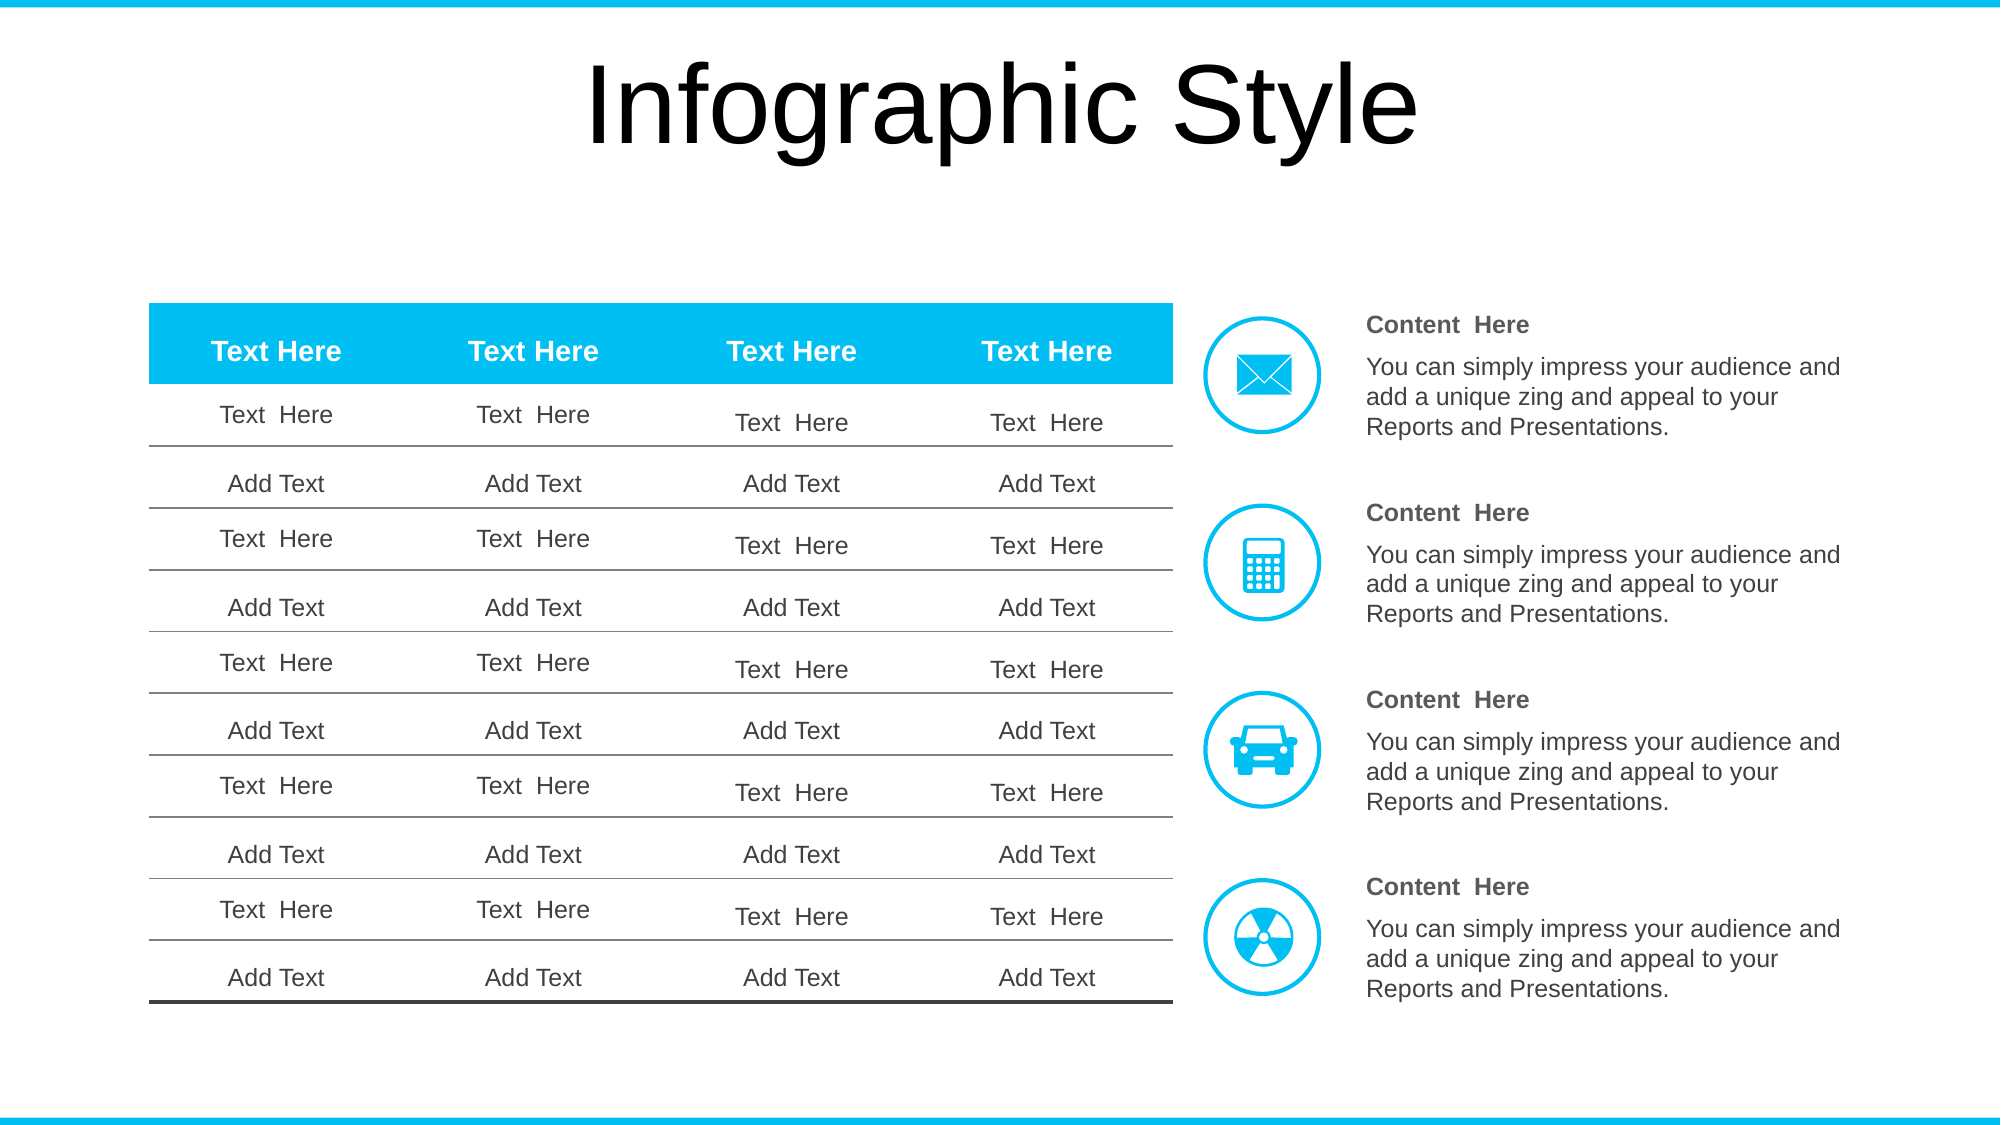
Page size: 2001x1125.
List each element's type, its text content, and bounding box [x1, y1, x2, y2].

table_cell Text Here [149, 879, 404, 939]
table_header Text Here [404, 303, 663, 384]
table_cell Add Text [149, 694, 404, 754]
table_cell Add Text [404, 447, 663, 507]
table_cell Add Text [404, 571, 663, 631]
text_box [1204, 317, 1321, 434]
table_cell Add Text [663, 694, 921, 754]
table_cell Text Here [404, 384, 663, 445]
table_cell Text Here [404, 632, 663, 692]
table_cell Text Here [149, 756, 404, 816]
table_cell Text Here [404, 756, 663, 816]
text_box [1351, 301, 1864, 450]
table_cell Add Text [149, 571, 404, 631]
table_cell Text Here [663, 509, 921, 569]
table_cell Add Text [921, 694, 1173, 754]
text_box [1351, 862, 1864, 1012]
text_box [1204, 879, 1321, 995]
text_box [1351, 488, 1864, 637]
table_cell Add Text [921, 571, 1173, 631]
text_box [1233, 906, 1295, 968]
table_cell Text Here [921, 384, 1173, 445]
table_cell Add Text [149, 447, 404, 507]
table_cell Add Text [149, 941, 404, 1000]
table_cell Text Here [921, 509, 1173, 569]
text_box [1241, 536, 1286, 595]
table_cell Text Here [921, 632, 1173, 692]
table_cell Add Text [921, 941, 1173, 1000]
table_cell Text Here [404, 509, 663, 569]
table_cell Add Text [404, 818, 663, 878]
text_box [1228, 724, 1299, 776]
table_cell Add Text [663, 941, 921, 1000]
table_cell Add Text [663, 818, 921, 878]
table_cell Text Here [663, 879, 921, 939]
table_cell Text Here [663, 756, 921, 816]
table_cell Text Here [149, 384, 404, 445]
table_cell Text Here [149, 509, 404, 569]
text_box [1204, 504, 1321, 621]
table_header Text Here [149, 303, 404, 384]
table_cell Text Here [663, 632, 921, 692]
table_cell Text Here [149, 632, 404, 692]
table_cell Text Here [921, 756, 1173, 816]
table_cell Text Here [921, 879, 1173, 939]
text_box [1234, 353, 1295, 396]
table_cell Add Text [663, 571, 921, 631]
table_cell Text Here [404, 879, 663, 939]
table_cell Add Text [404, 694, 663, 754]
table_header Text Here [921, 303, 1173, 384]
table_cell Add Text [921, 447, 1173, 507]
text_box [1204, 691, 1321, 808]
table_cell Add Text [921, 818, 1173, 878]
table_cell Add Text [663, 447, 921, 507]
table_cell Text Here [663, 384, 921, 445]
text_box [1351, 675, 1864, 824]
list Infographic Style [53, 47, 1952, 167]
table_cell Add Text [404, 941, 663, 1000]
table_header Text Here [663, 303, 921, 384]
table_cell Add Text [149, 818, 404, 878]
